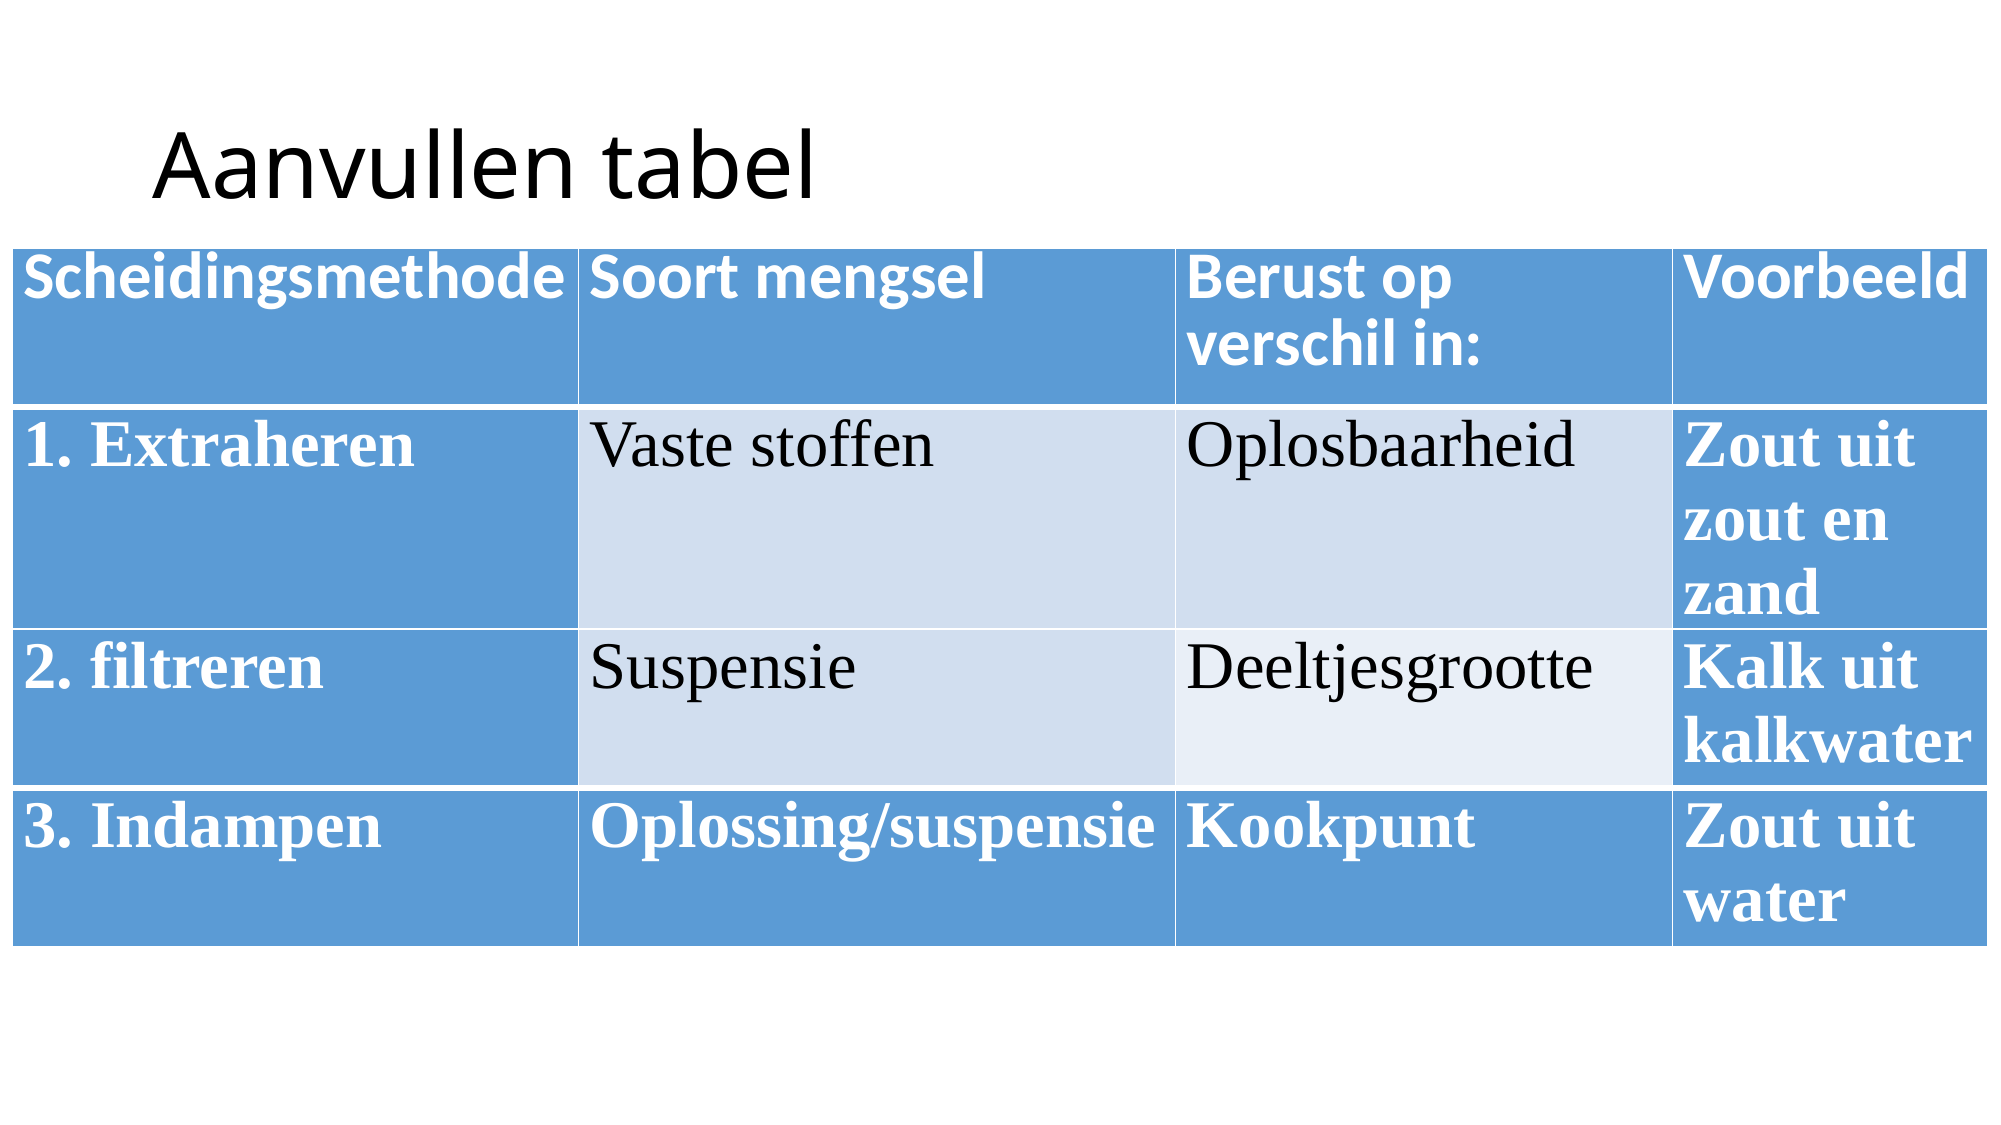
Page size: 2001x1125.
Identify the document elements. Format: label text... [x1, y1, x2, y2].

table_cell Vaste stoffen [579, 410, 1175, 628]
table_cell 2. filtreren [13, 630, 578, 785]
table_header Voorbeeld [1673, 249, 1987, 404]
title Aanvullen tabel [137, 59, 1863, 248]
table_cell Kookpunt [1176, 791, 1672, 946]
table_header Soort mengsel [579, 249, 1175, 404]
table_header Scheidingsmethode [13, 249, 578, 404]
table_cell Suspensie [579, 630, 1175, 785]
table_cell Oplosbaarheid [1176, 410, 1672, 628]
table_cell Zout uit zout en zand [1673, 410, 1987, 628]
table_cell Oplossing/suspensie [579, 791, 1175, 946]
table_cell Kalk uit kalkwater [1673, 630, 1987, 785]
table_cell Zout uit water [1673, 791, 1987, 946]
table_header Berust op verschil in: [1176, 249, 1672, 404]
table_cell Deeltjesgrootte [1176, 630, 1672, 785]
table_cell 3. Indampen [13, 791, 578, 946]
table_cell 1. Extraheren [13, 410, 578, 628]
